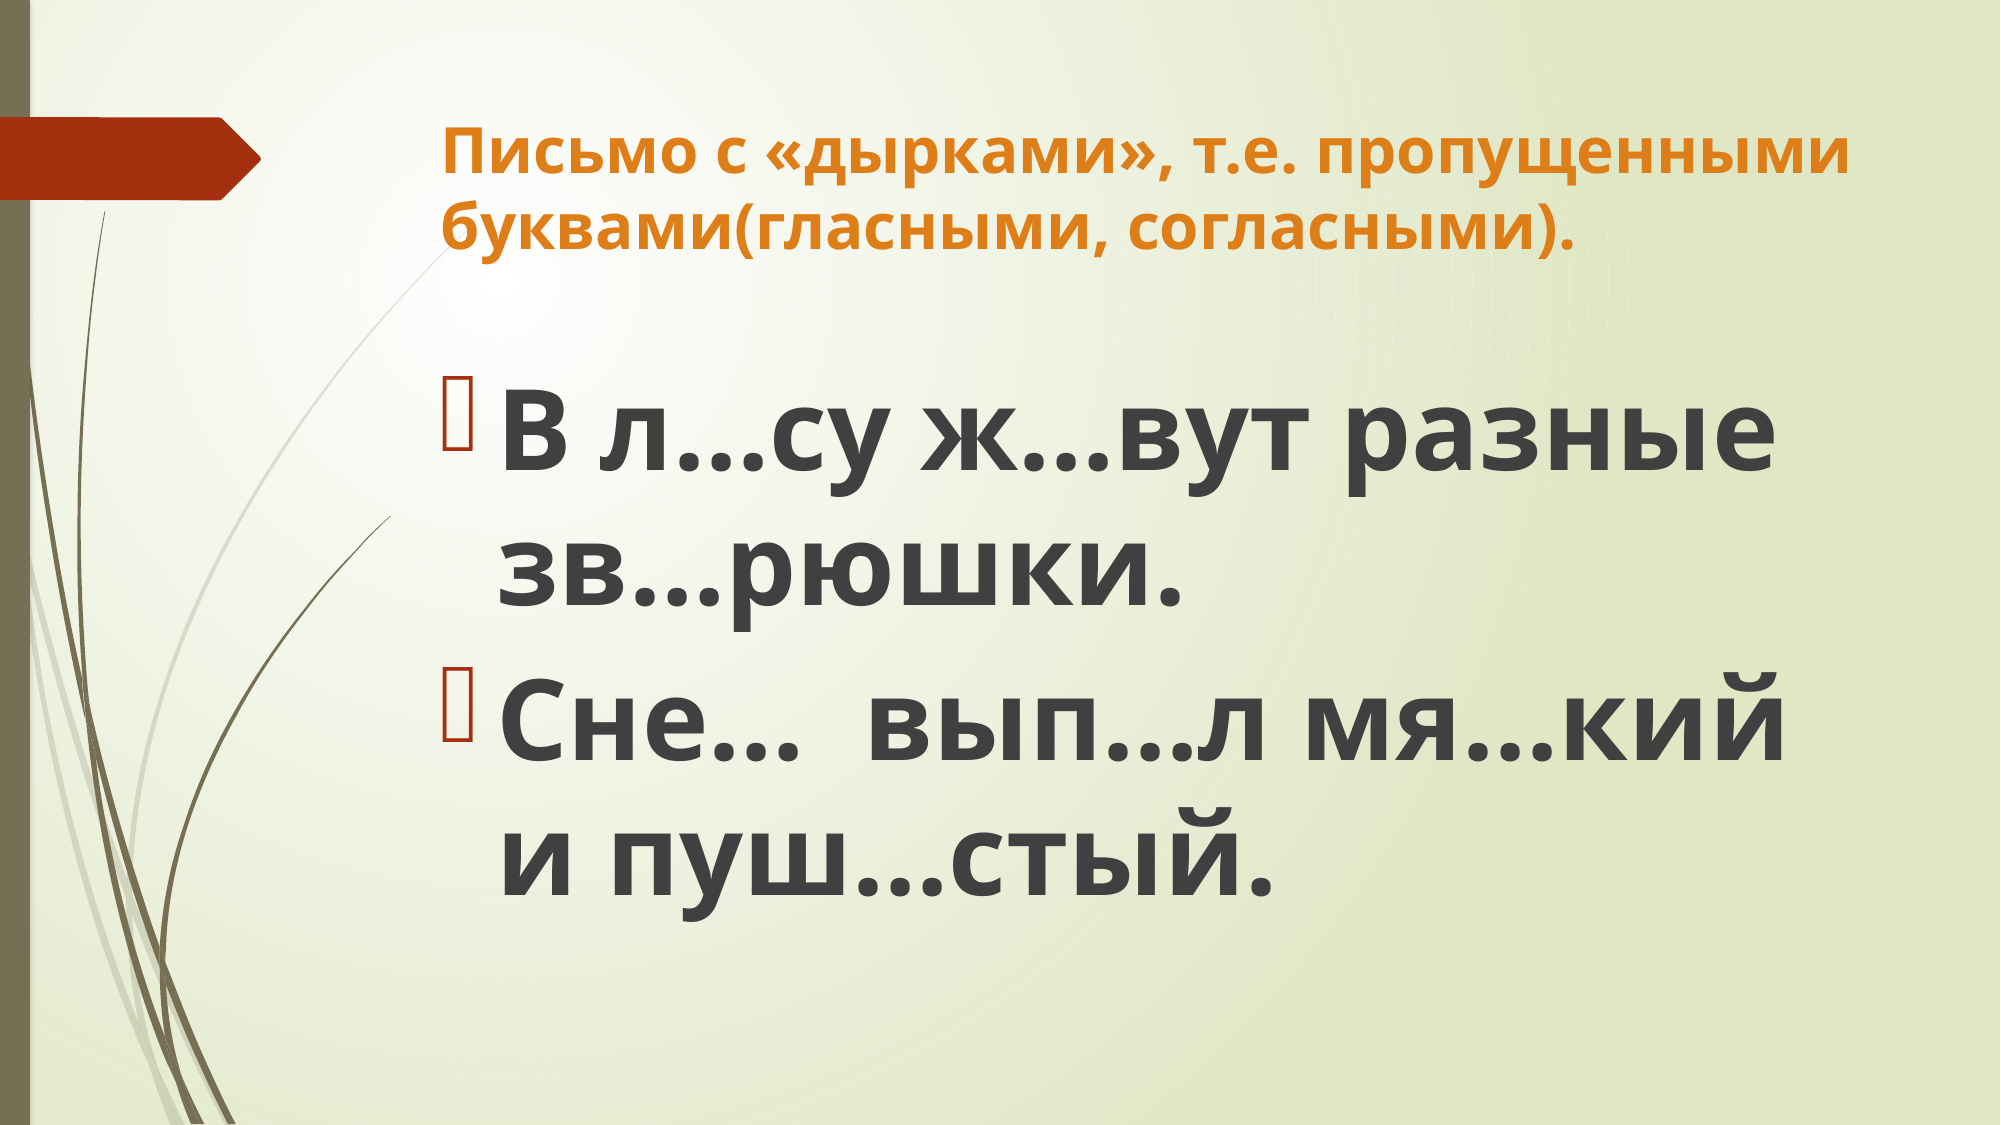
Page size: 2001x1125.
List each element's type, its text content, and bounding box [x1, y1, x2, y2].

list В л…су ж…вут разные зв…рюшки. Сне… вып…л мя…кий и пуш…стый. [424, 350, 1888, 970]
title Письмо с «дырками», т.е. пропущенными буквами(гласными, согласными). [425, 102, 1888, 313]
